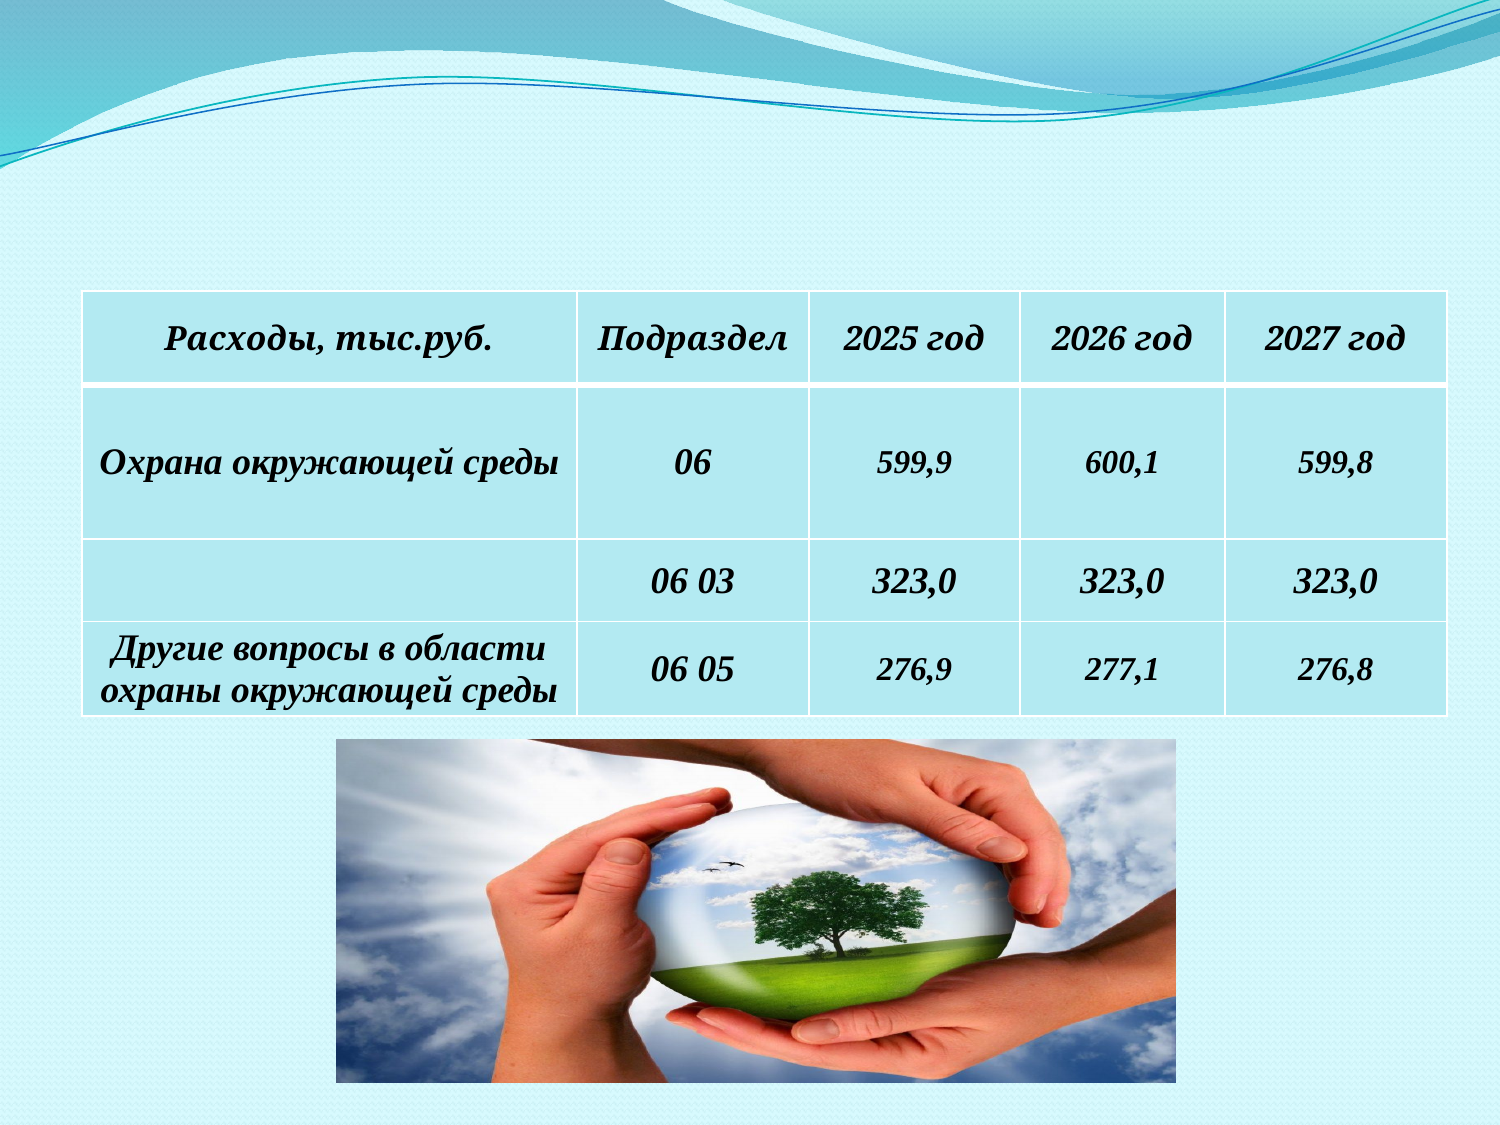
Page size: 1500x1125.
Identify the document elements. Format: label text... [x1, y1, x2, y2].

table_cell 323,0 [810, 540, 1019, 621]
table_cell 599,8 [1226, 388, 1446, 538]
table_cell Другие вопросы в области охраны окружающей среды [83, 622, 576, 715]
table_cell [83, 540, 576, 621]
table_cell 06 [578, 388, 808, 538]
table_cell Охрана окружающей среды [83, 388, 576, 538]
table_cell 276,8 [1226, 622, 1446, 715]
picture [336, 739, 1176, 1083]
table_header Подраздел [578, 292, 808, 382]
table_cell 277,1 [1021, 622, 1224, 715]
table_cell 600,1 [1021, 388, 1224, 538]
table_cell 06 05 [578, 622, 808, 715]
table_header 2027 год [1226, 292, 1446, 382]
table_header 2025 год [810, 292, 1019, 382]
table_cell 323,0 [1226, 540, 1446, 621]
title Расходы по разделу «Охрана окружающей среды» [75, 0, 1425, 315]
table_cell 276,9 [810, 622, 1019, 715]
table_cell 323,0 [1021, 540, 1224, 621]
table_header 2026 год [1021, 292, 1224, 382]
table_cell 06 03 [578, 540, 808, 621]
table_cell 599,9 [810, 388, 1019, 538]
table_header Расходы, тыс.руб. [83, 292, 576, 382]
